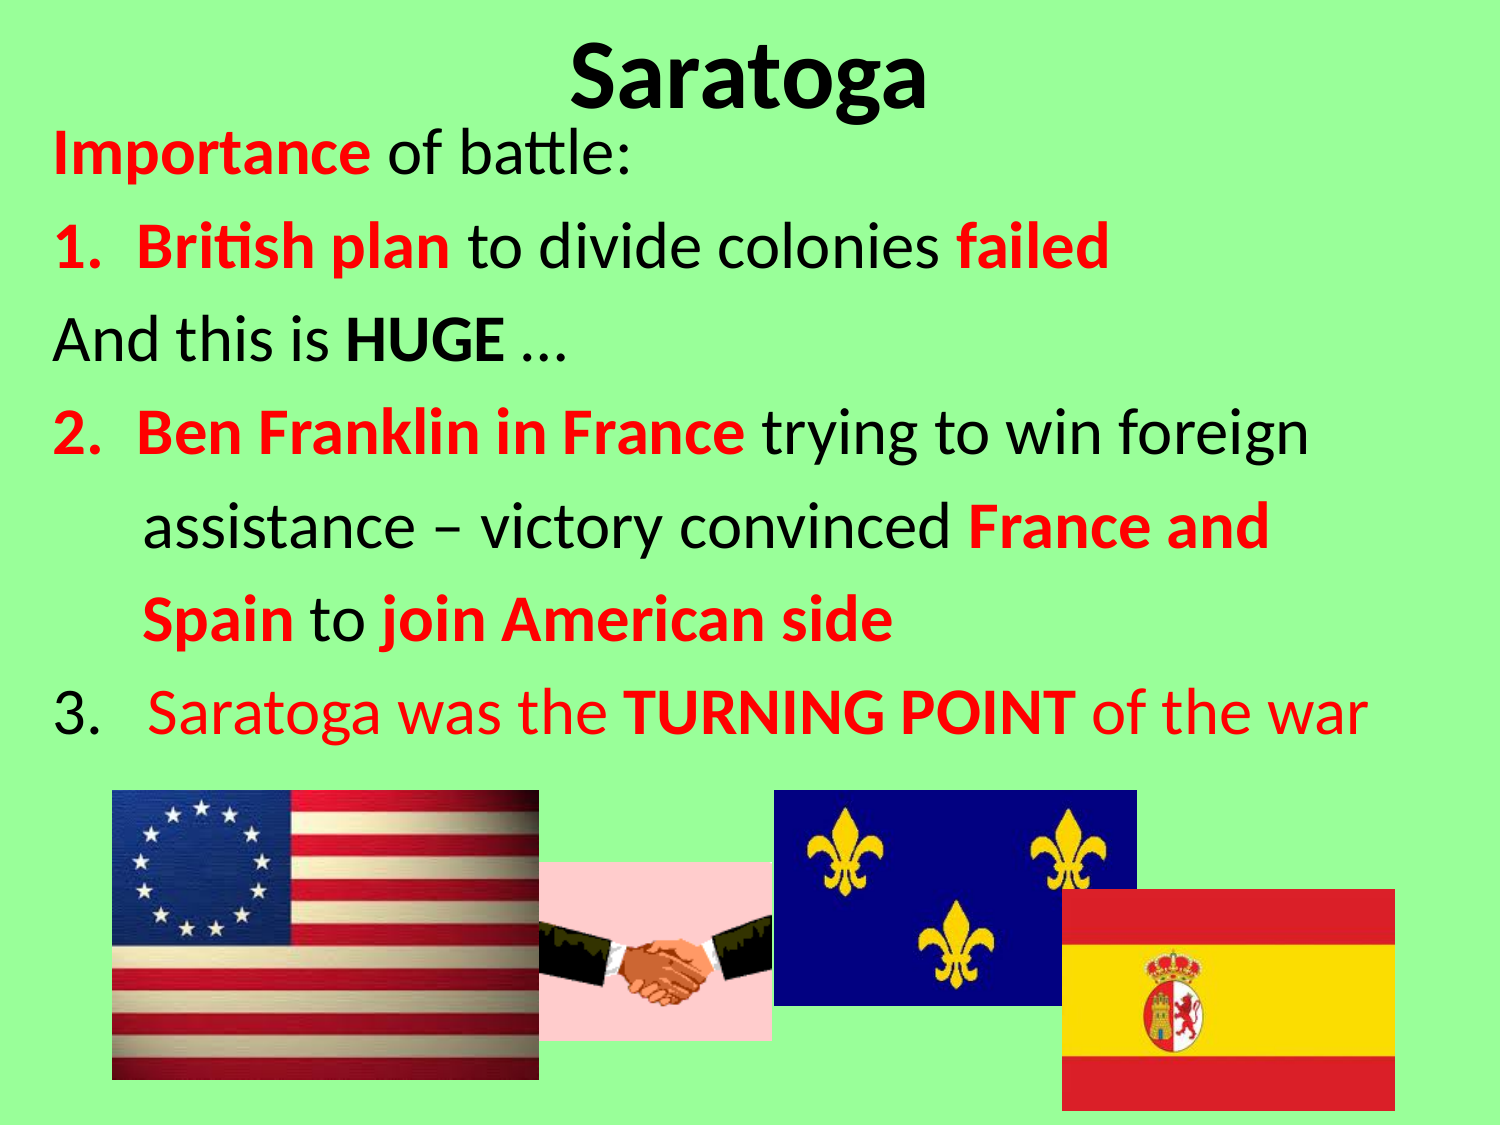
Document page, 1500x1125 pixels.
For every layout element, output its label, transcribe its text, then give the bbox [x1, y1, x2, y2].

list Importance of battle: British plan to divide colonies failed And this is HUGE … Ben Franklin in France trying to win foreign assistance – victory convinced France and Spain to join American side 3. Saratoga was the TURNING POINT of the war [37, 100, 1450, 931]
picture [112, 790, 772, 1080]
picture [774, 790, 1395, 1112]
title Saratoga [75, 0, 1425, 100]
